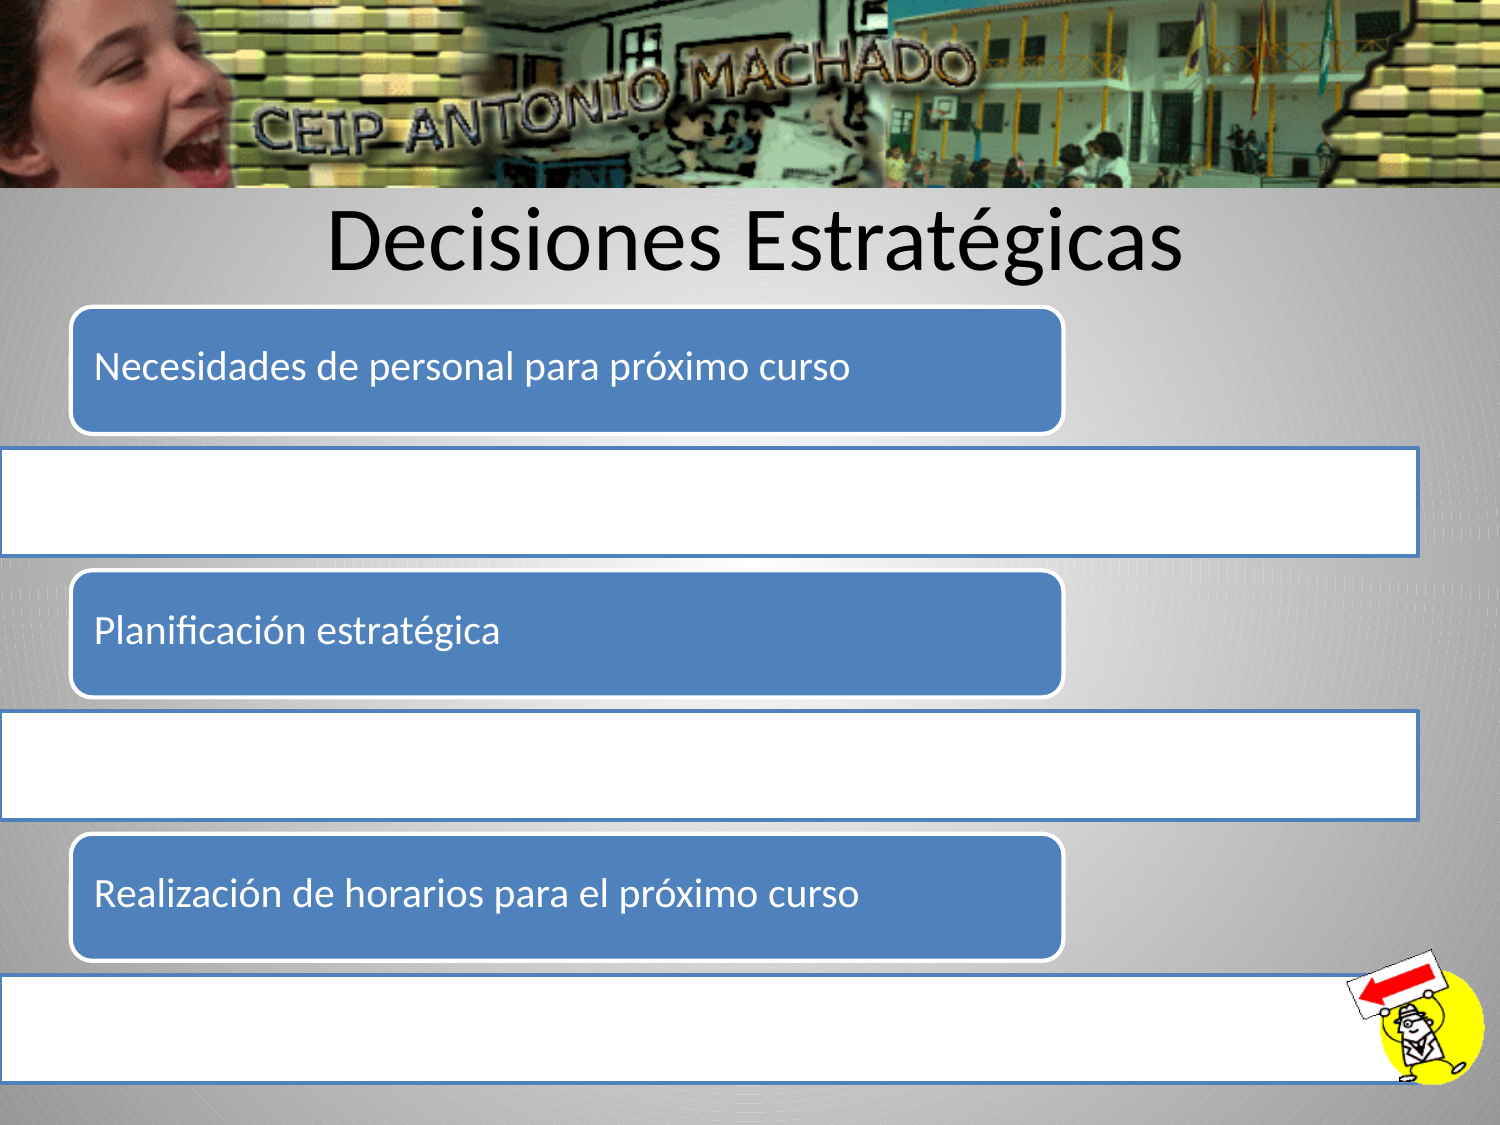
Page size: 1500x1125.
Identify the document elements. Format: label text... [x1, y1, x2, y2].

title Decisiones Estratégicas [304, 199, 1208, 291]
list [0, 0, 1500, 188]
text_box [0, 292, 1419, 1084]
picture [1344, 948, 1500, 1087]
